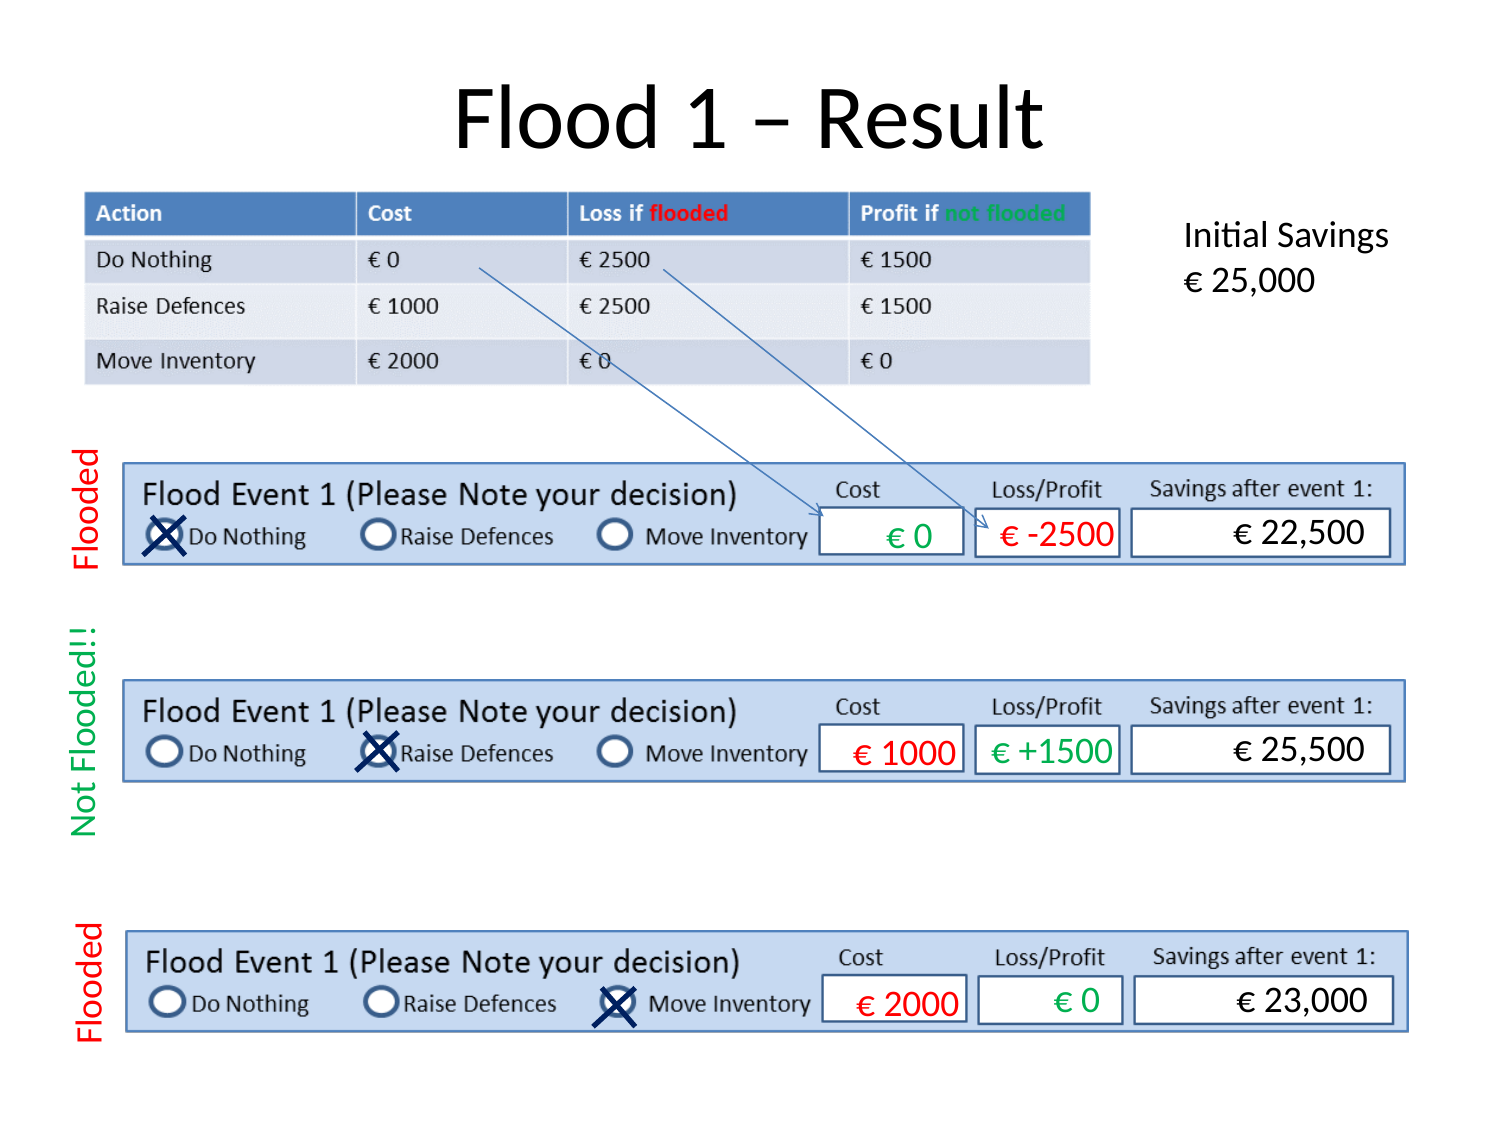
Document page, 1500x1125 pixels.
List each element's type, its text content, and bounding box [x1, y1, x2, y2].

title Flood 1 – Result [75, 45, 1425, 233]
picture [120, 679, 1407, 785]
text_box Initial Savings € 25,000 [1168, 203, 1405, 308]
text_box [592, 987, 636, 1027]
picture [123, 929, 1410, 1035]
text_box Not Flooded!! [50, 610, 110, 854]
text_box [663, 269, 990, 529]
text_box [355, 731, 399, 772]
picture [120, 462, 1407, 568]
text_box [142, 516, 186, 556]
picture [83, 189, 1091, 390]
text_box Flooded [52, 432, 113, 586]
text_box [478, 267, 663, 517]
text_box Flooded [56, 906, 117, 1060]
